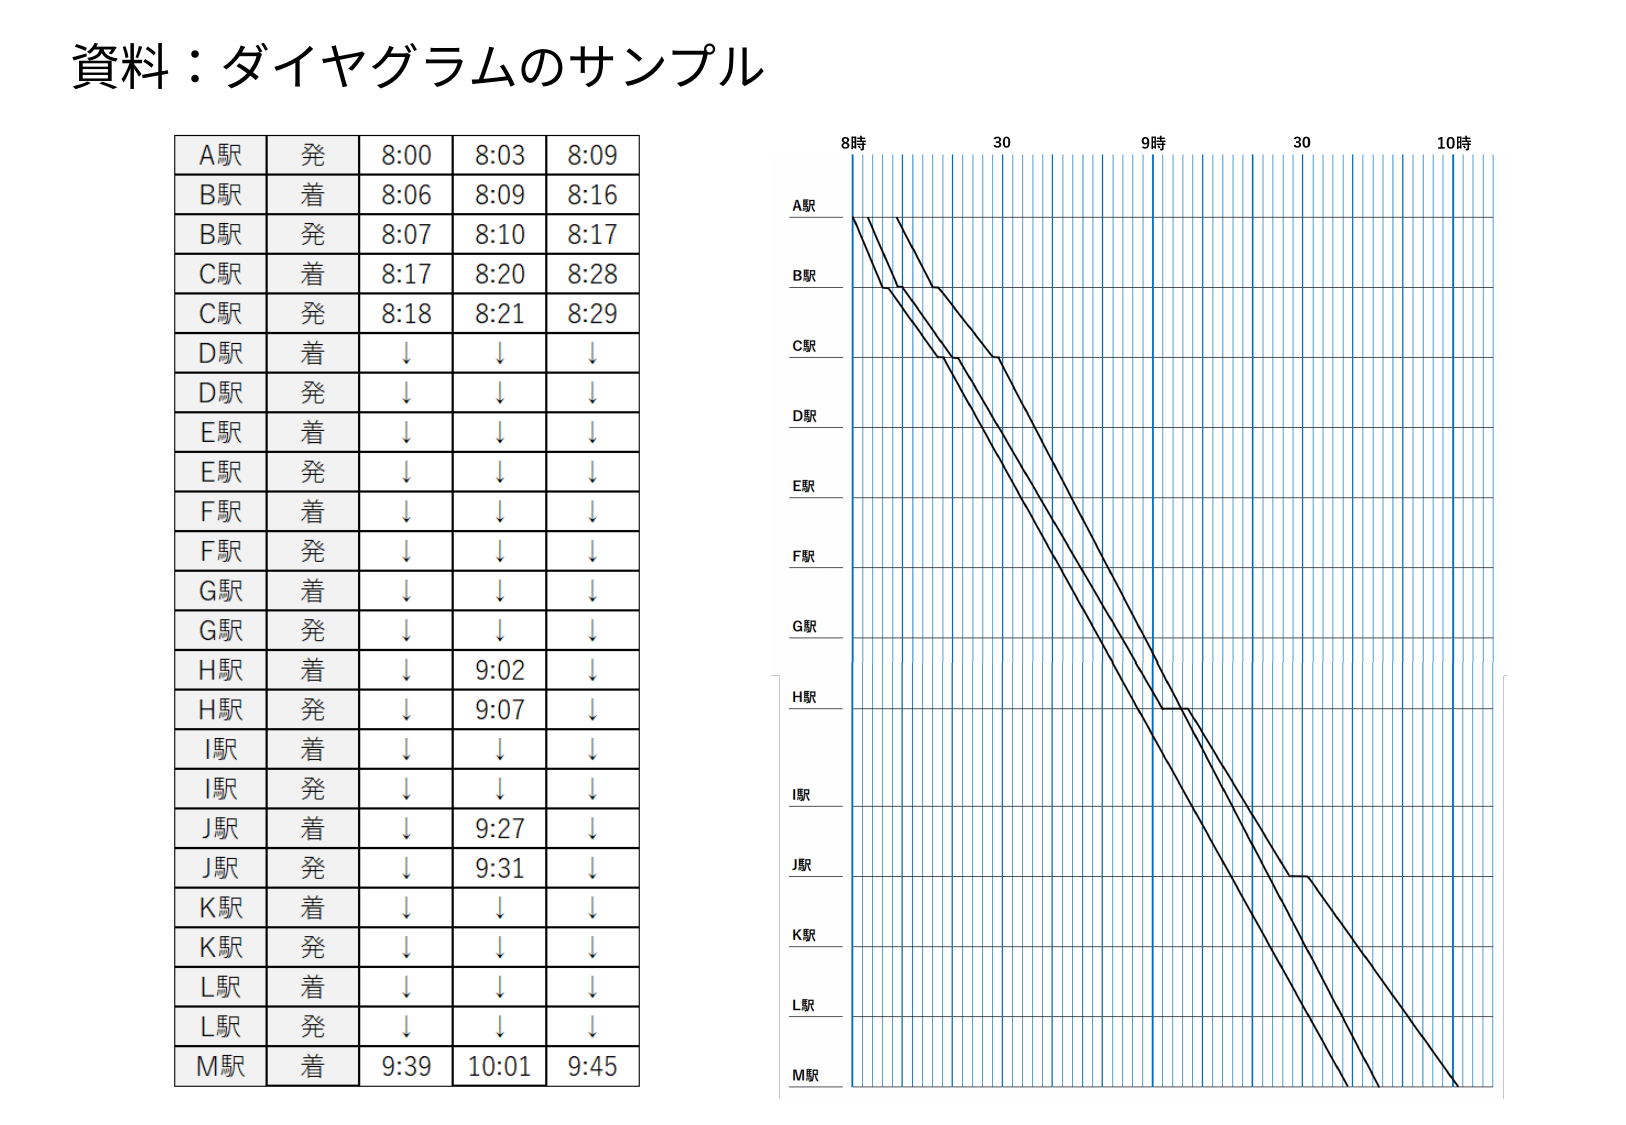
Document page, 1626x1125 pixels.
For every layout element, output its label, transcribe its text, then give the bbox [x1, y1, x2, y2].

picture [161, 124, 652, 1099]
picture [771, 124, 1507, 1099]
text_box 資料：ダイヤグラムのサンプル [55, 27, 1591, 103]
